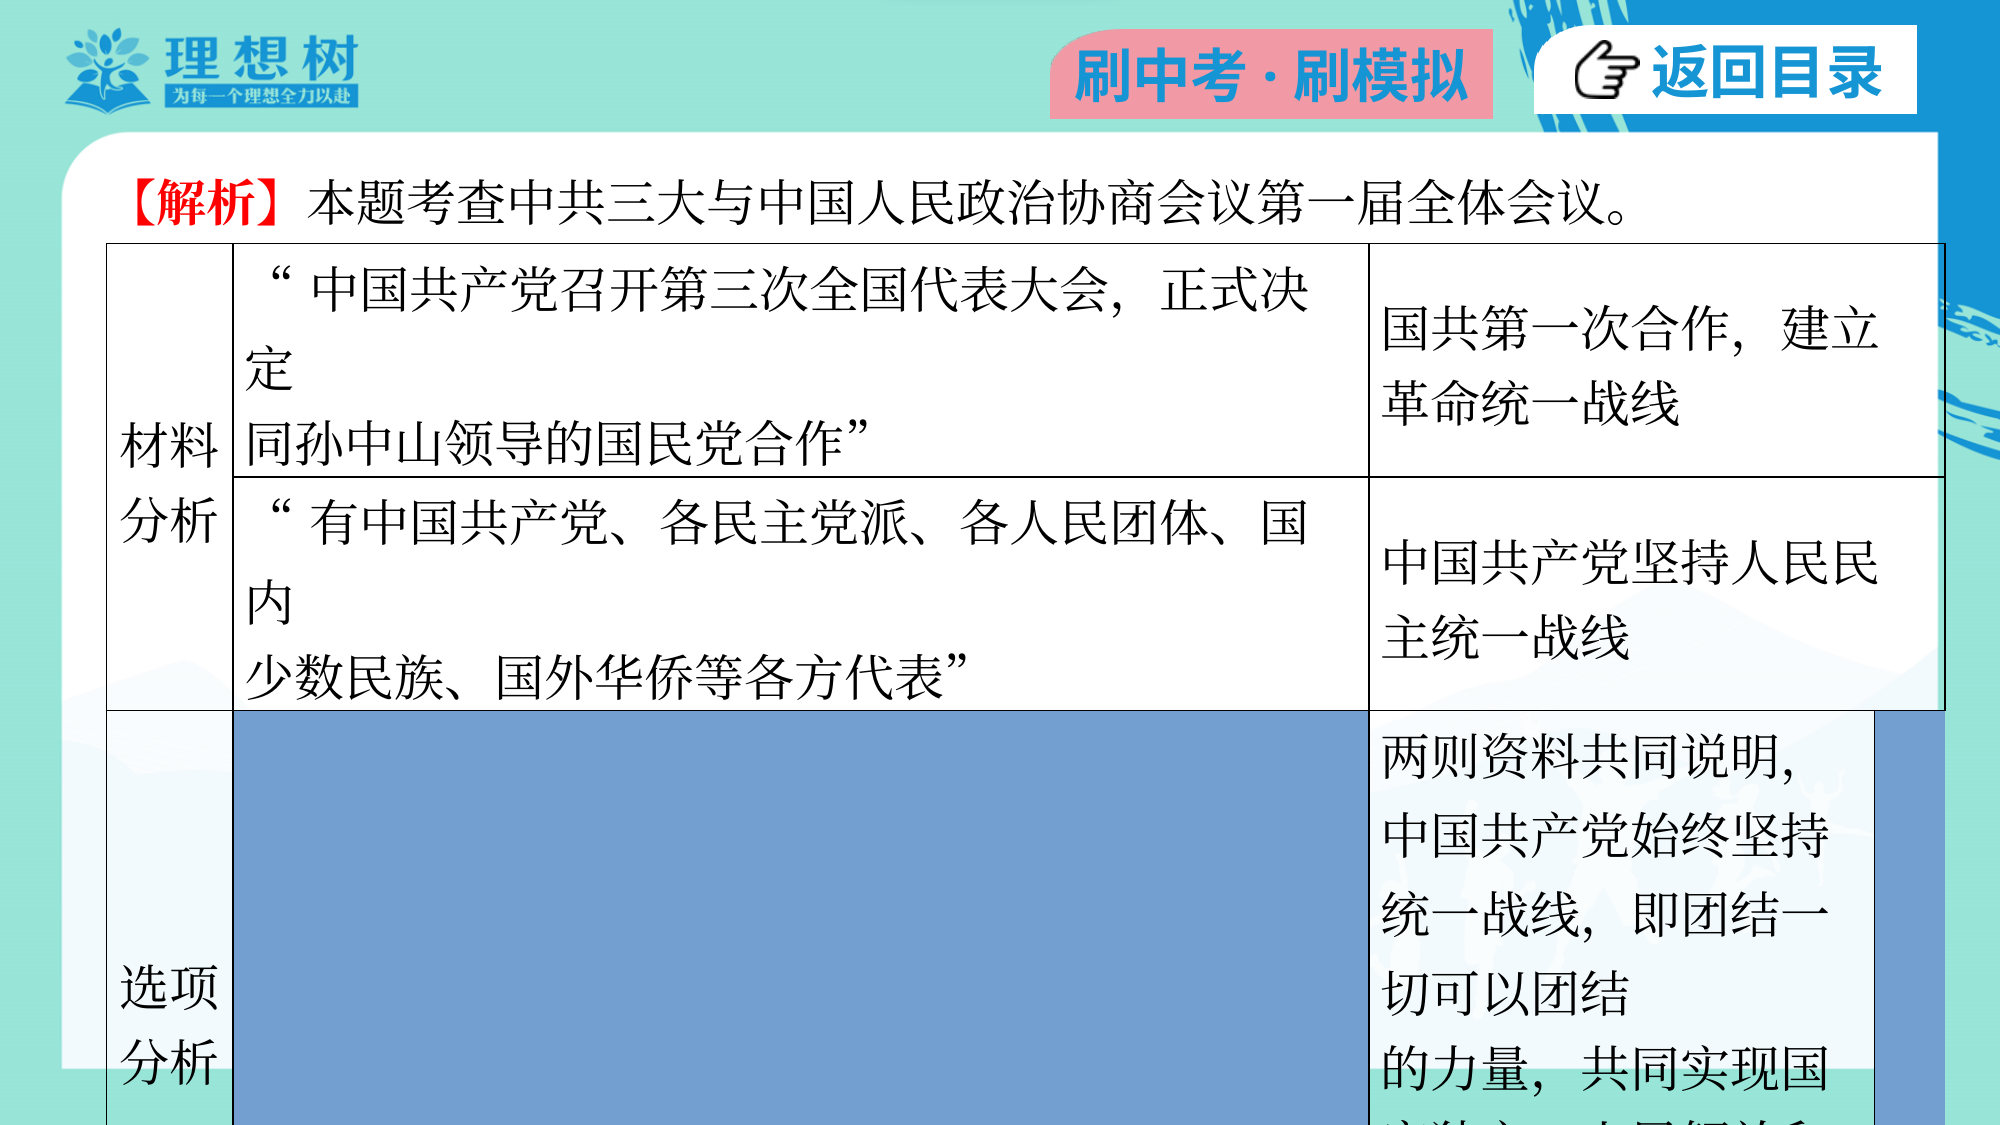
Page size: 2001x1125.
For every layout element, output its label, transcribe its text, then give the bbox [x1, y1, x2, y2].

table_header “中国共产党召开第三次全国代表大会，正式决定 同孙中山领导的国民党合作” [234, 244, 1368, 476]
table_cell 两则资料共同说明，中国共产党始终坚持统一战线，即团结一切可以团结 的力量，共同实现国家独立、人民解放和社会主义建设的目标。故选D [1370, 711, 1874, 1125]
picture [0, 0, 2000, 1125]
table_header 材料 分析 [107, 244, 232, 710]
table_header 国共第一次合作，建立 革命统一战线 [1370, 244, 1944, 476]
text_box 【解析】本题考查中共三大与中国人民政治协商会议第一届全体会议。 [106, 141, 1895, 222]
table_cell 选项 分析 [107, 711, 232, 1125]
table_cell 中国共产党坚持人民民 主统一战线 [1370, 478, 1944, 710]
table_cell “有中国共产党、各民主党派、各人民团体、国内 少数民族、国外华侨等各方代表” [234, 478, 1368, 710]
